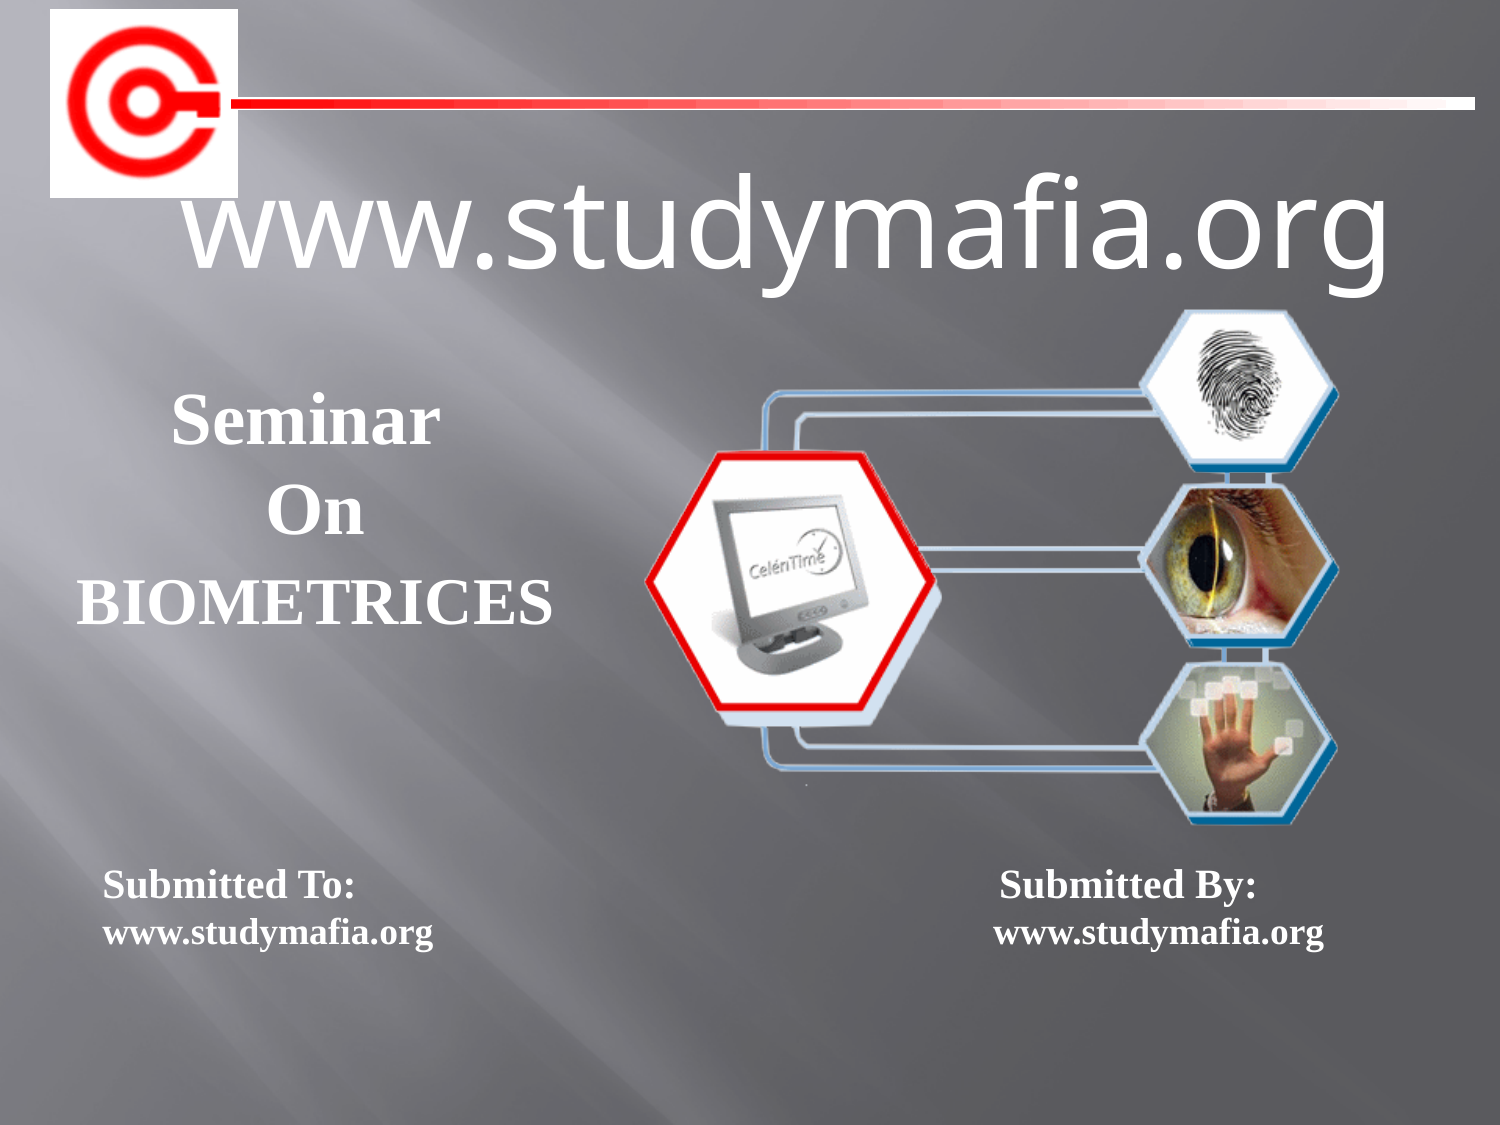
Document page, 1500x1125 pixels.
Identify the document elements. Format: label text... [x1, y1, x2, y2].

picture [637, 299, 1380, 841]
text_box Seminar On BIOMETRICES [0, 362, 613, 648]
picture [49, 9, 1476, 198]
text_box Submitted To: Submitted By: www.studymafia.org www.studymafia.org [87, 849, 1500, 960]
text_box www.studymafia.org [74, 148, 1500, 313]
